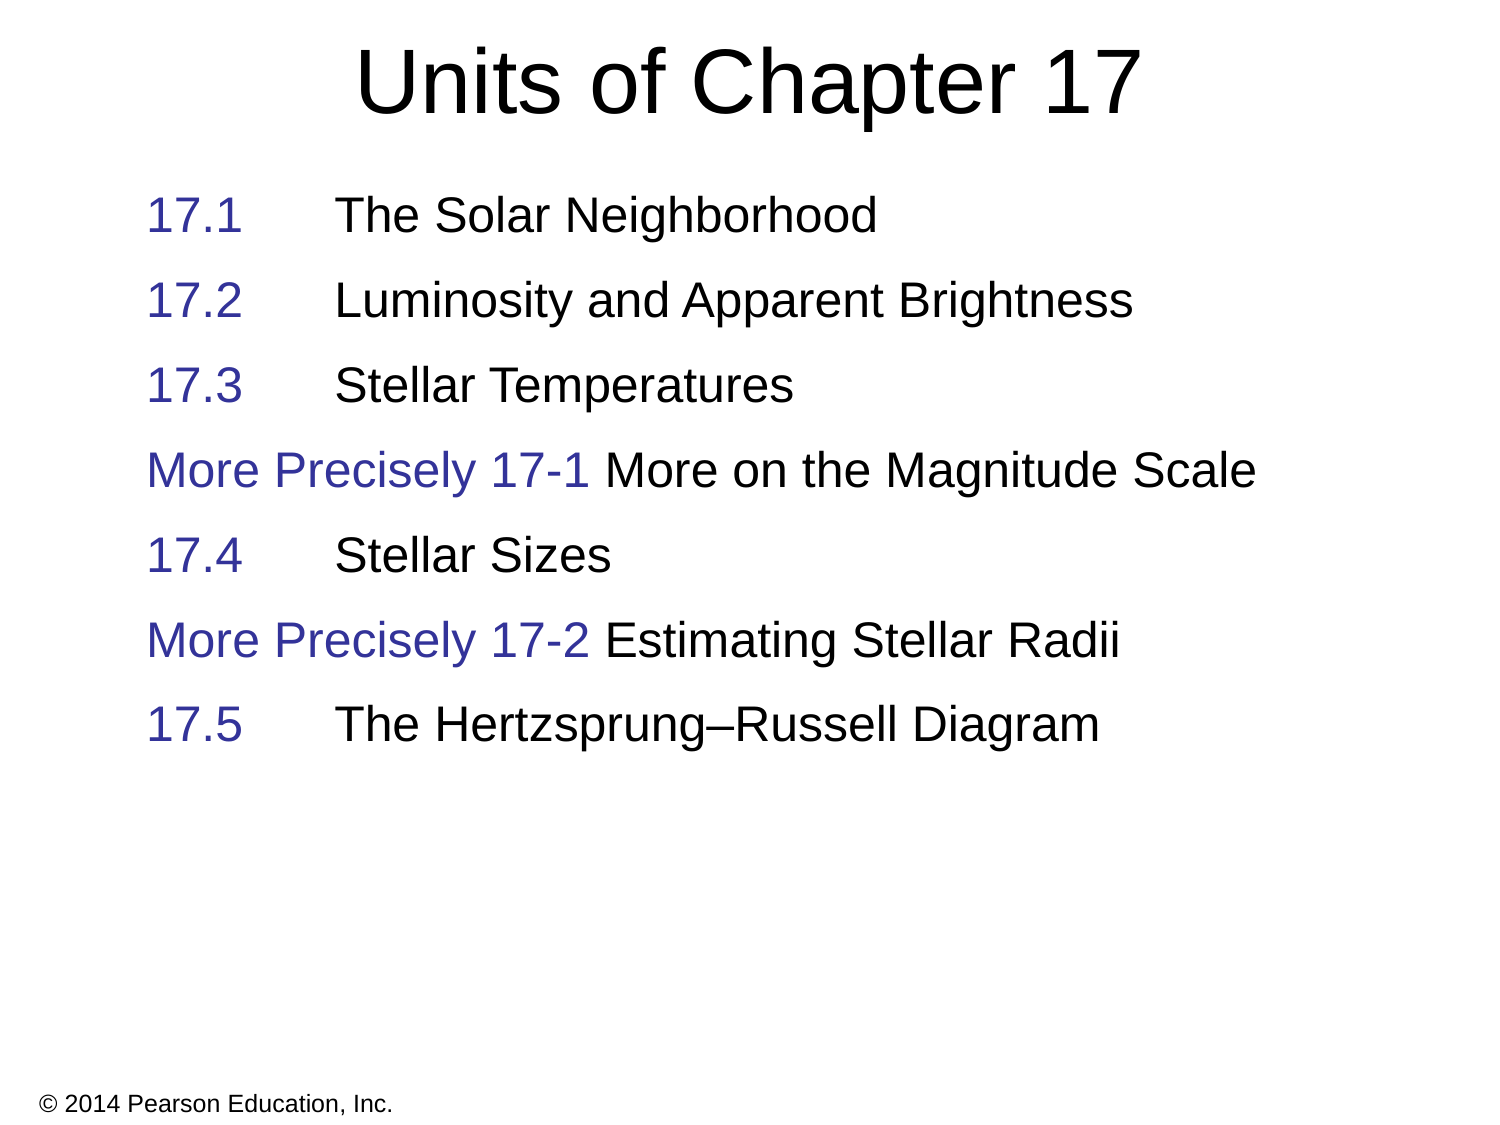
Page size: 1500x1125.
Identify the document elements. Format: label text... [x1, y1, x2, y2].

text_box 17.1 The Solar Neighborhood 17.2 Luminosity and Apparent Brightness 17.3 Stellar Temperatures More Precisely 17-1 More on the Magnitude Scale 17.4 Stellar Sizes More Precisely 17-2 Estimating Stellar Radii 17.5 The Hertzsprung–Russell Diagram [131, 174, 1369, 760]
title Units of Chapter 17 [112, 0, 1388, 159]
